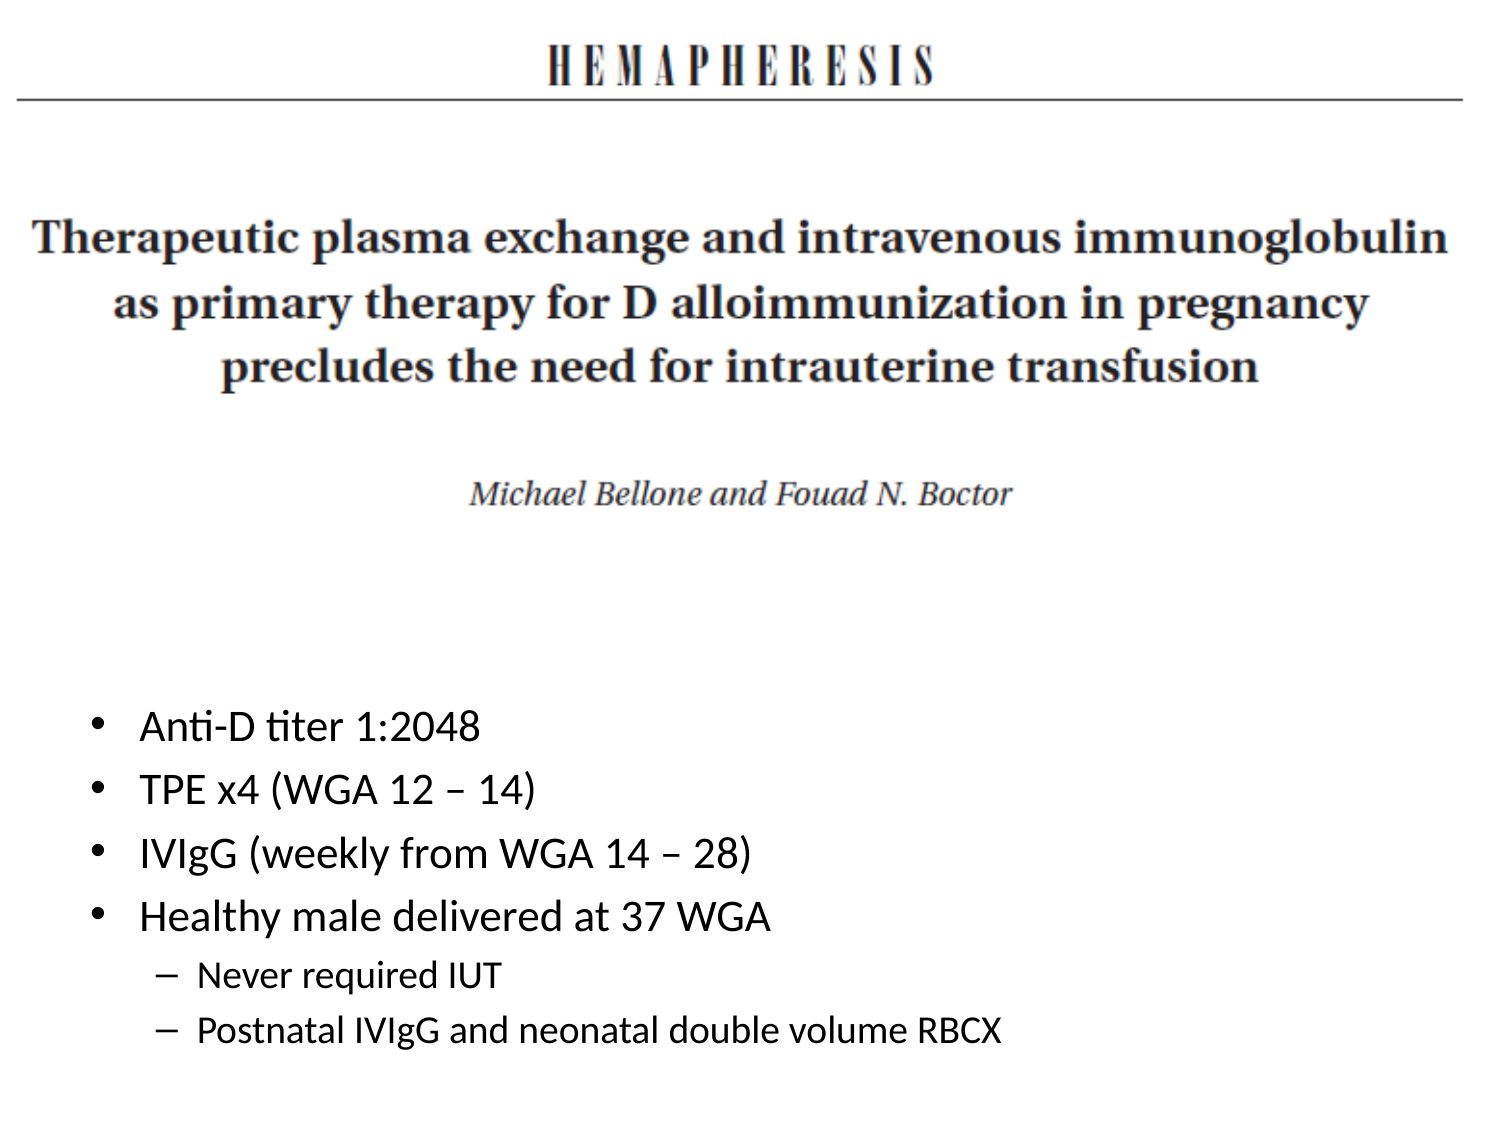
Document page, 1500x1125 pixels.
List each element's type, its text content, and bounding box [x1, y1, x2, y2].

picture [0, 5, 1500, 551]
list Anti-D titer 1:2048 TPE x4 (WGA 12 – 14) IVIgG (weekly from WGA 14 – 28) Healthy male delivered at 37 WGA Never required IUT Postnatal IVIgG and neonatal double volume RBCX [75, 624, 1425, 1063]
